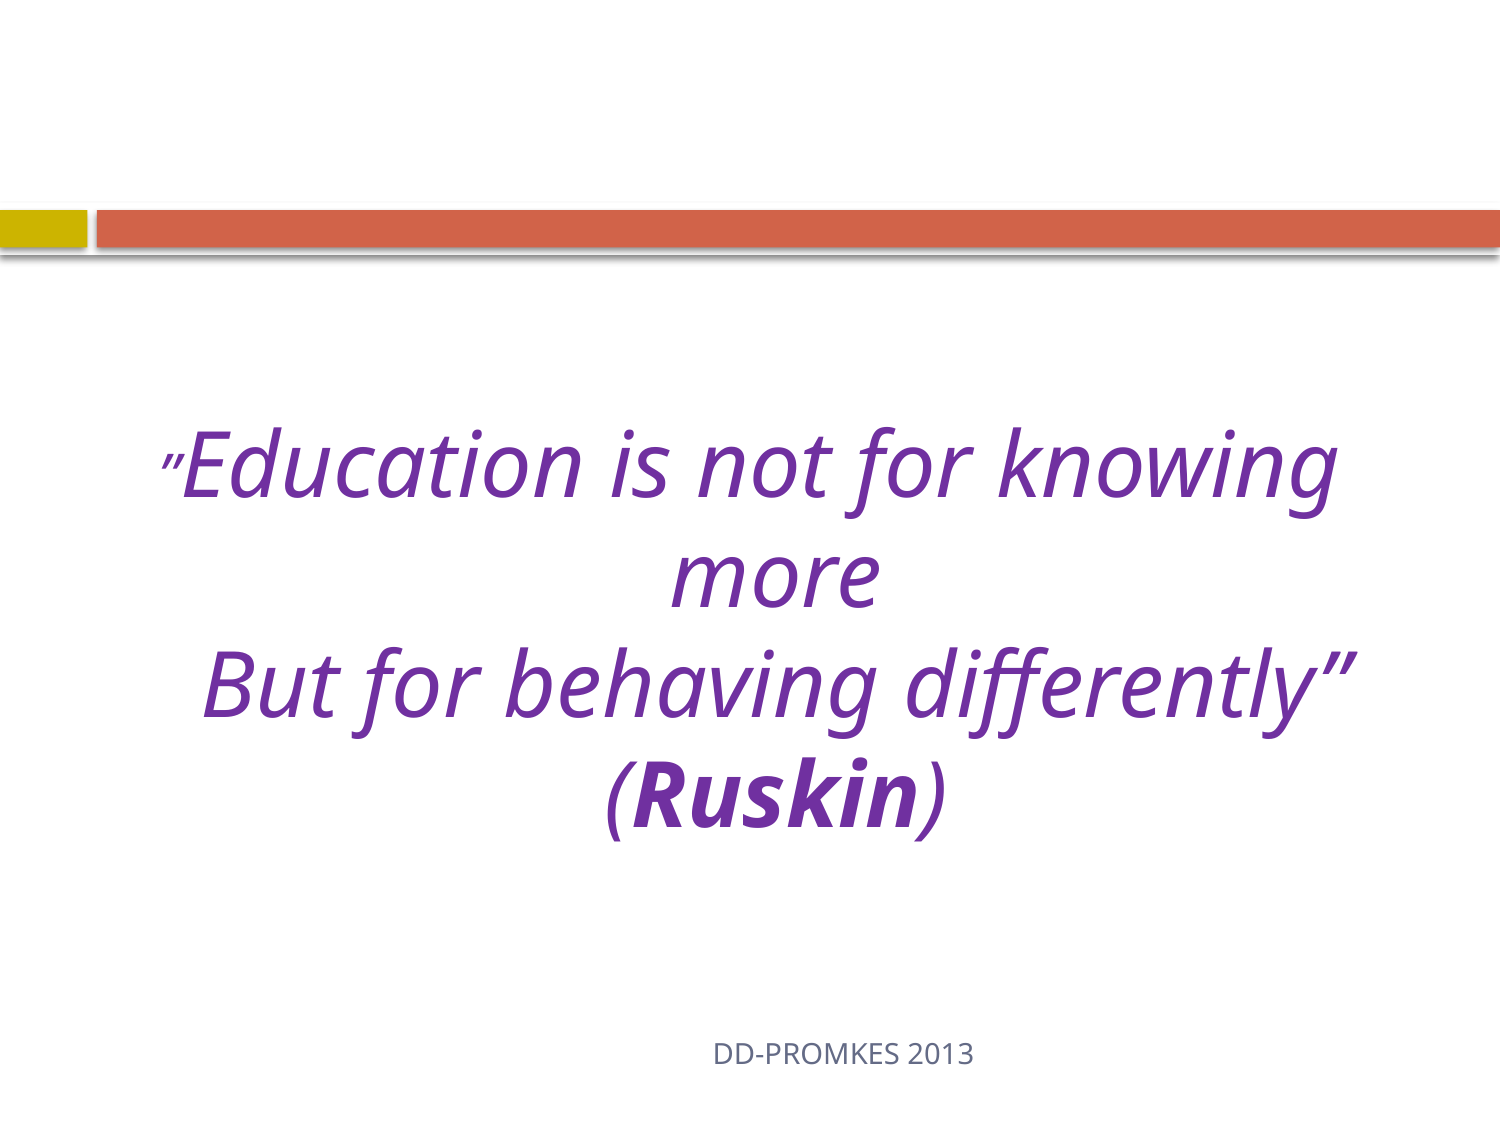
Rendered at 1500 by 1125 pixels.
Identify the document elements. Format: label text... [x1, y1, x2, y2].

footer DD-PROMKES 2013 [99, 1024, 990, 1085]
list ”Education is not for knowing more But for behaving differently” (Ruskin) [75, 398, 1425, 879]
